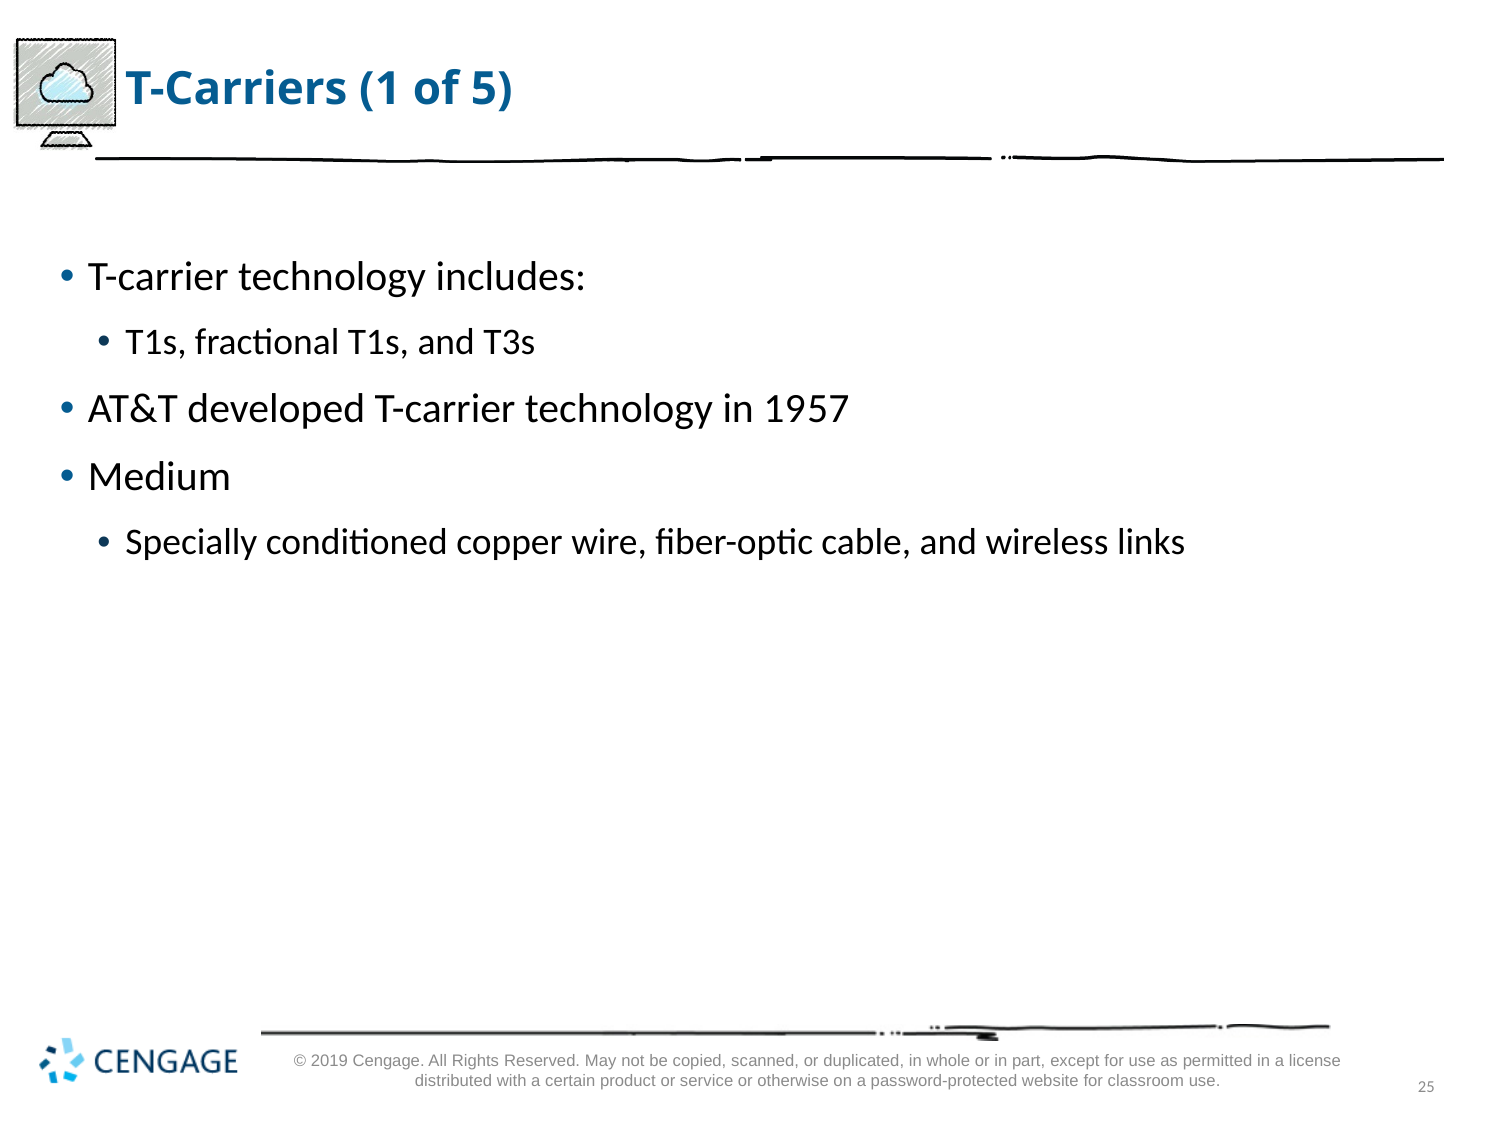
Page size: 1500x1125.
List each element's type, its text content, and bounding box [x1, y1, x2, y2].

picture [95, 155, 1444, 163]
picture [261, 1024, 1331, 1041]
footer © 2019 Cengage. All Rights Reserved. May not be copied, scanned, or duplicated, in whole or in part, except for use as permitted in a license distributed with a certain product or service or otherwise on a password-protected website for classroom use. [262, 1050, 1375, 1091]
picture [13, 36, 117, 151]
picture [19, 1024, 250, 1096]
title T-Carriers (1 of 5) [125, 66, 1442, 116]
list T-carrier technology includes: T1s, fractional T1s, and T3s AT&T developed T-carrier technology in 19 57 Medium Specially conditioned copper wire, fiber-optic cable, and wireless links [59, 252, 1441, 567]
